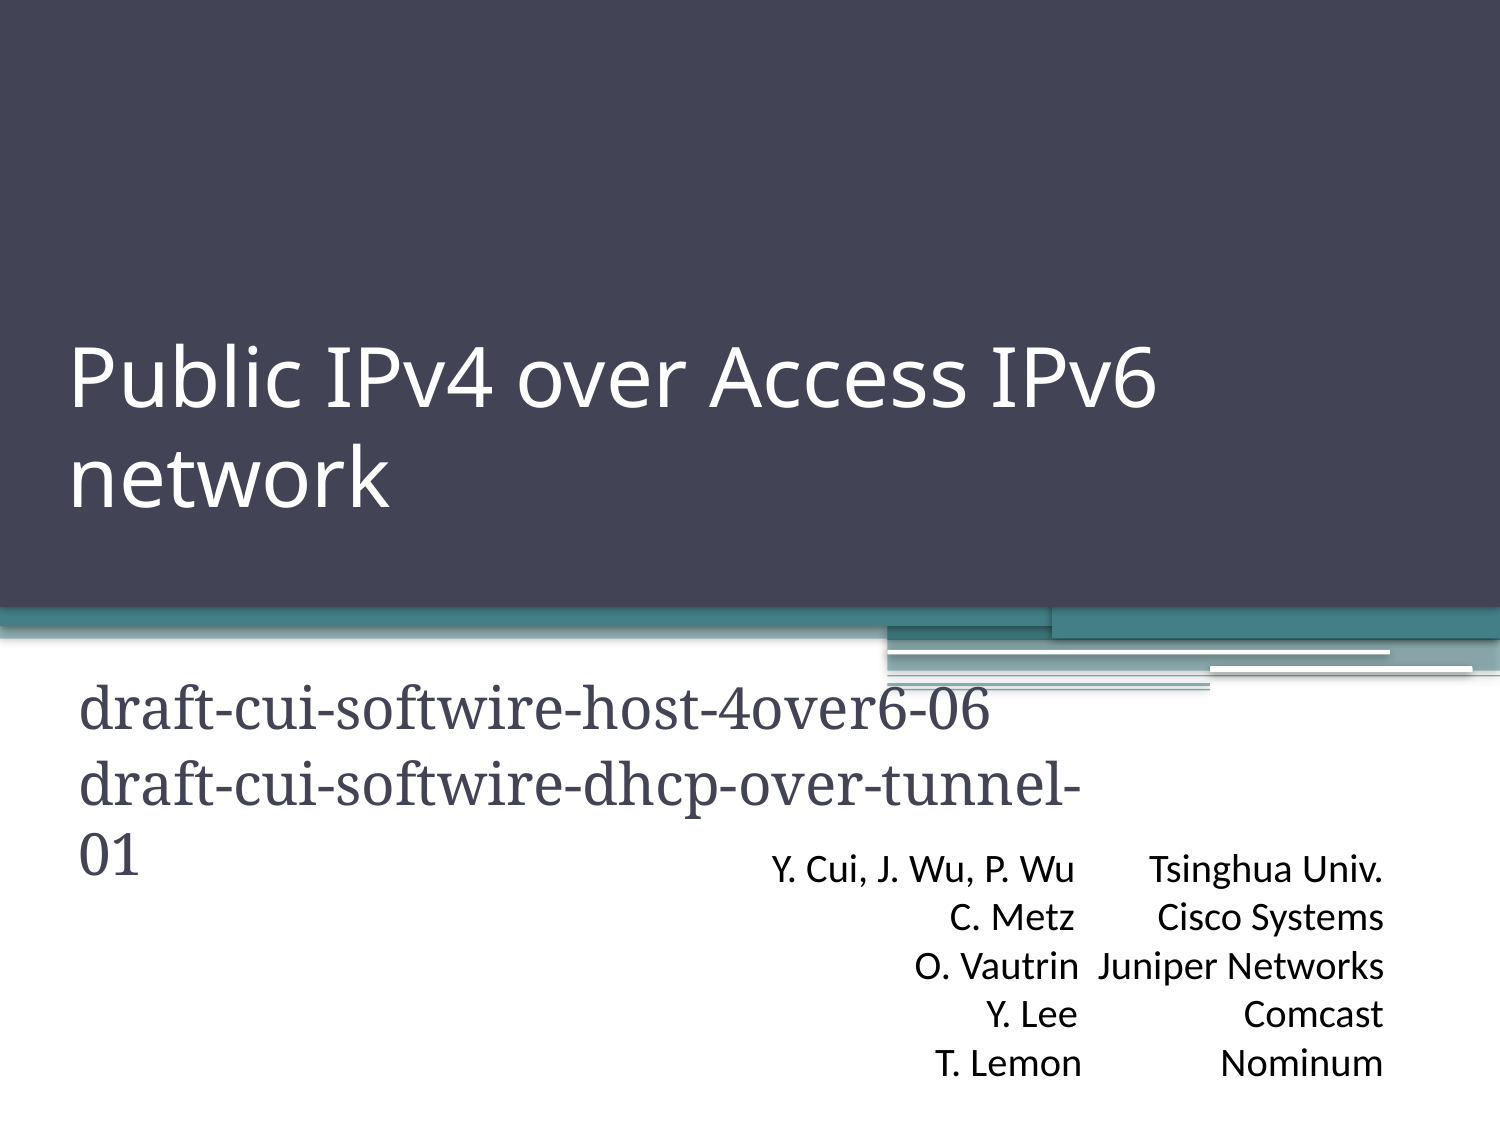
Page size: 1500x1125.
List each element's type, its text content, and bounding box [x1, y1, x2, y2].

text_box Y. Cui, J. Wu, P. Wu Tsinghua Univ. C. Metz Cisco Systems O. Vautrin Juniper Networks Y. Lee Comcast T. Lemon Nominum [417, 834, 1400, 1094]
title Public IPv4 over Access IPv6 network [53, 290, 1459, 532]
subtitle draft-cui-softwire-host-4over6-06 draft-cui-softwire-dhcp-over-tunnel-01 [53, 663, 1142, 835]
